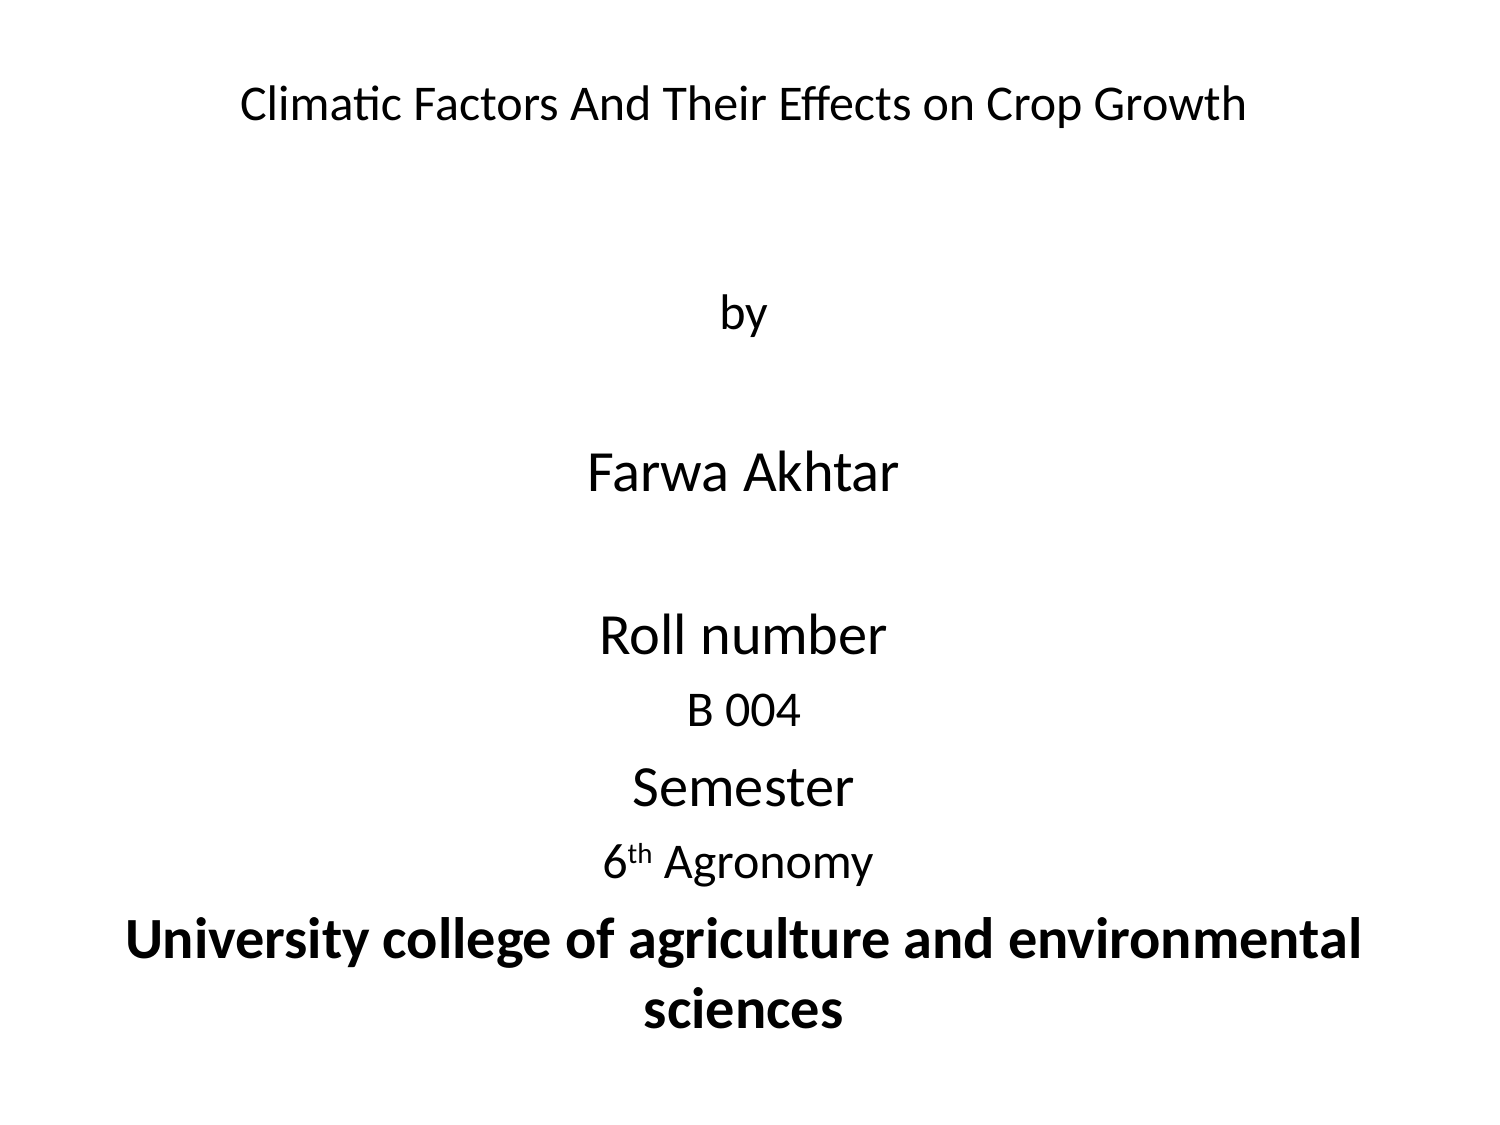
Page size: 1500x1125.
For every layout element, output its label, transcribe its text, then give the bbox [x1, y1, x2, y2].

subtitle Climatic Factors And Their Effects on Crop Growth by Farwa Akhtar Roll number B 004 Semester 6th Agronomy University college of agriculture and environmental sciences [50, 62, 1438, 1075]
